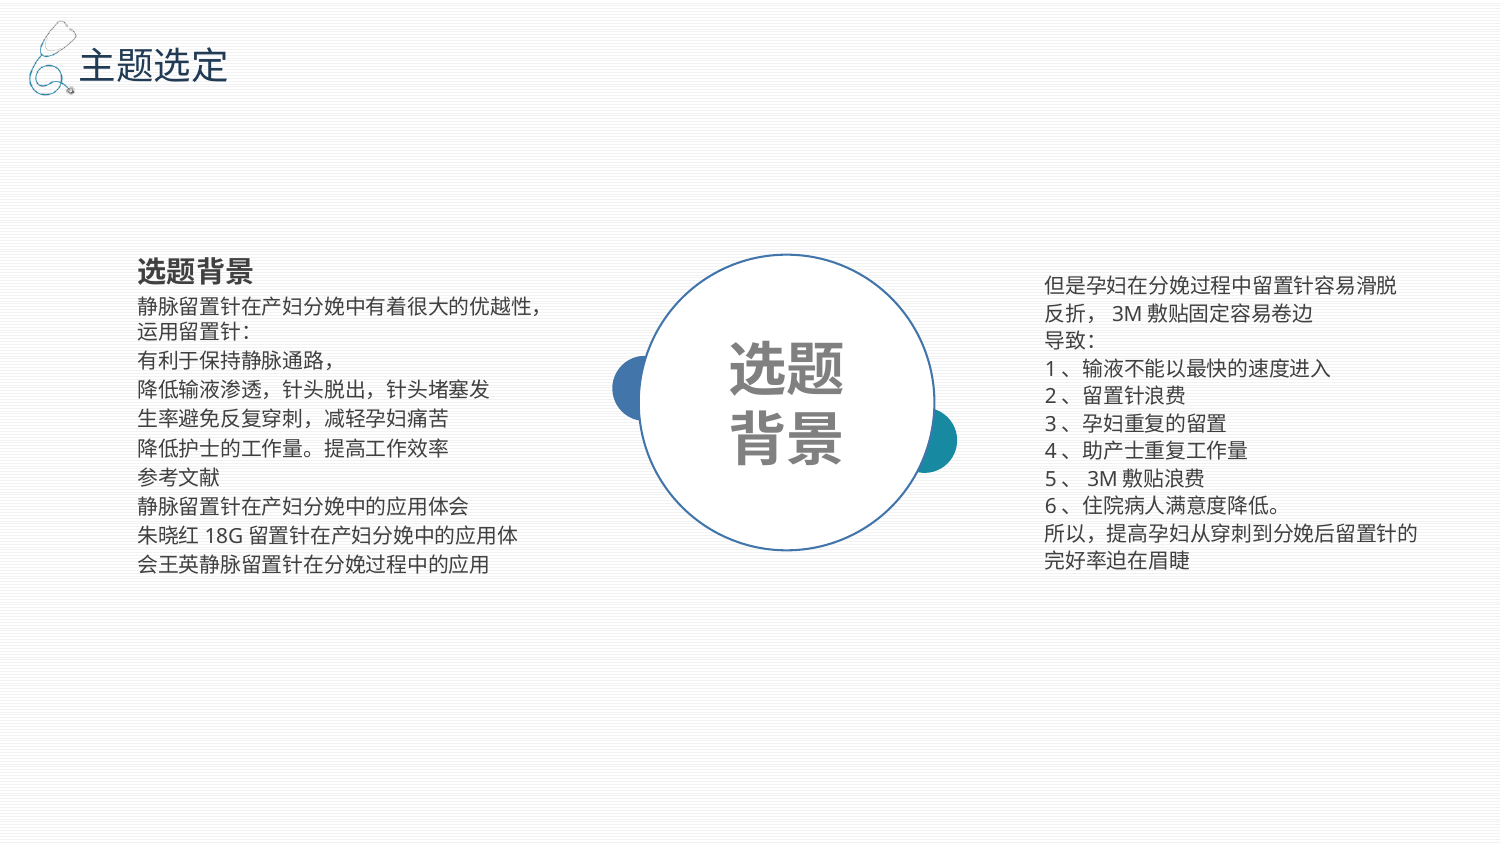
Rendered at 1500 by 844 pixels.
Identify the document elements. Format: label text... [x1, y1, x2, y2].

picture [12, 13, 101, 102]
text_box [137, 252, 540, 587]
text_box 但是孕妇在分娩过程中留置针容易滑脱 反折，3M敷贴固定容易卷边 导致： 1、输液不能以最快的速度进入 2、留置针浪费 3、孕妇重复的留置 4、助产士重复工作量 5、3M敷贴浪费 6、住院病人满意度降低。 所以，提高孕妇从穿刺到分娩后留置针的 完好率迫在眉睫 [1044, 270, 1473, 573]
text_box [638, 254, 935, 551]
